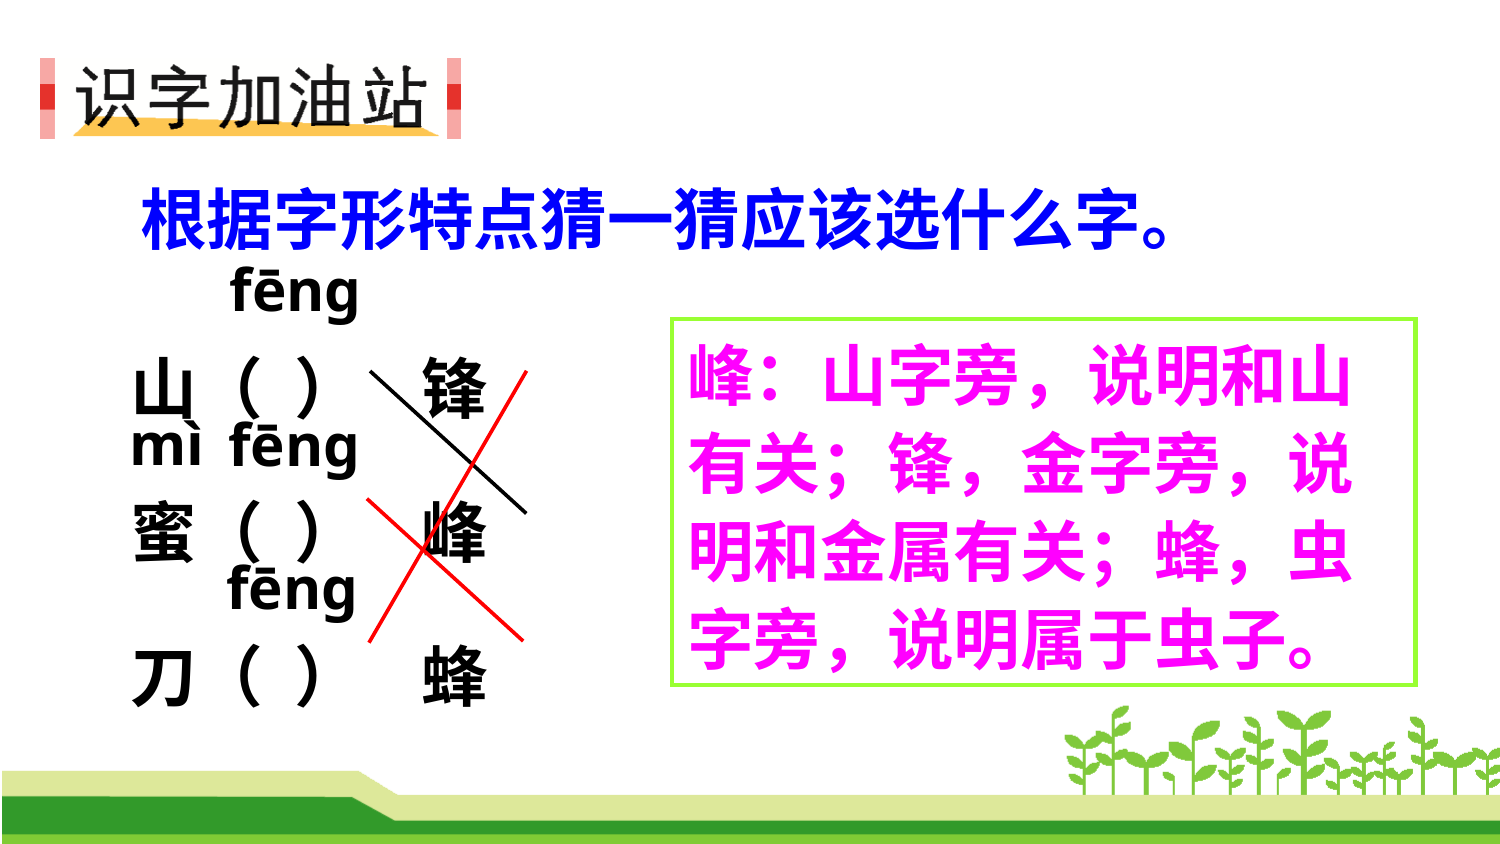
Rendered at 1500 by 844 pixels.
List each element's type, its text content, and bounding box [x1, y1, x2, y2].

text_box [115, 245, 650, 727]
text_box 根据字形特点猜一猜应该选什么字。 [125, 146, 1247, 266]
picture [0, 0, 1500, 844]
text_box 峰：山字旁，说明和山有关；锋，金字旁，说明和金属有关；蜂，虫字旁，说明属于虫子。 [672, 318, 1416, 686]
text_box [368, 370, 527, 643]
